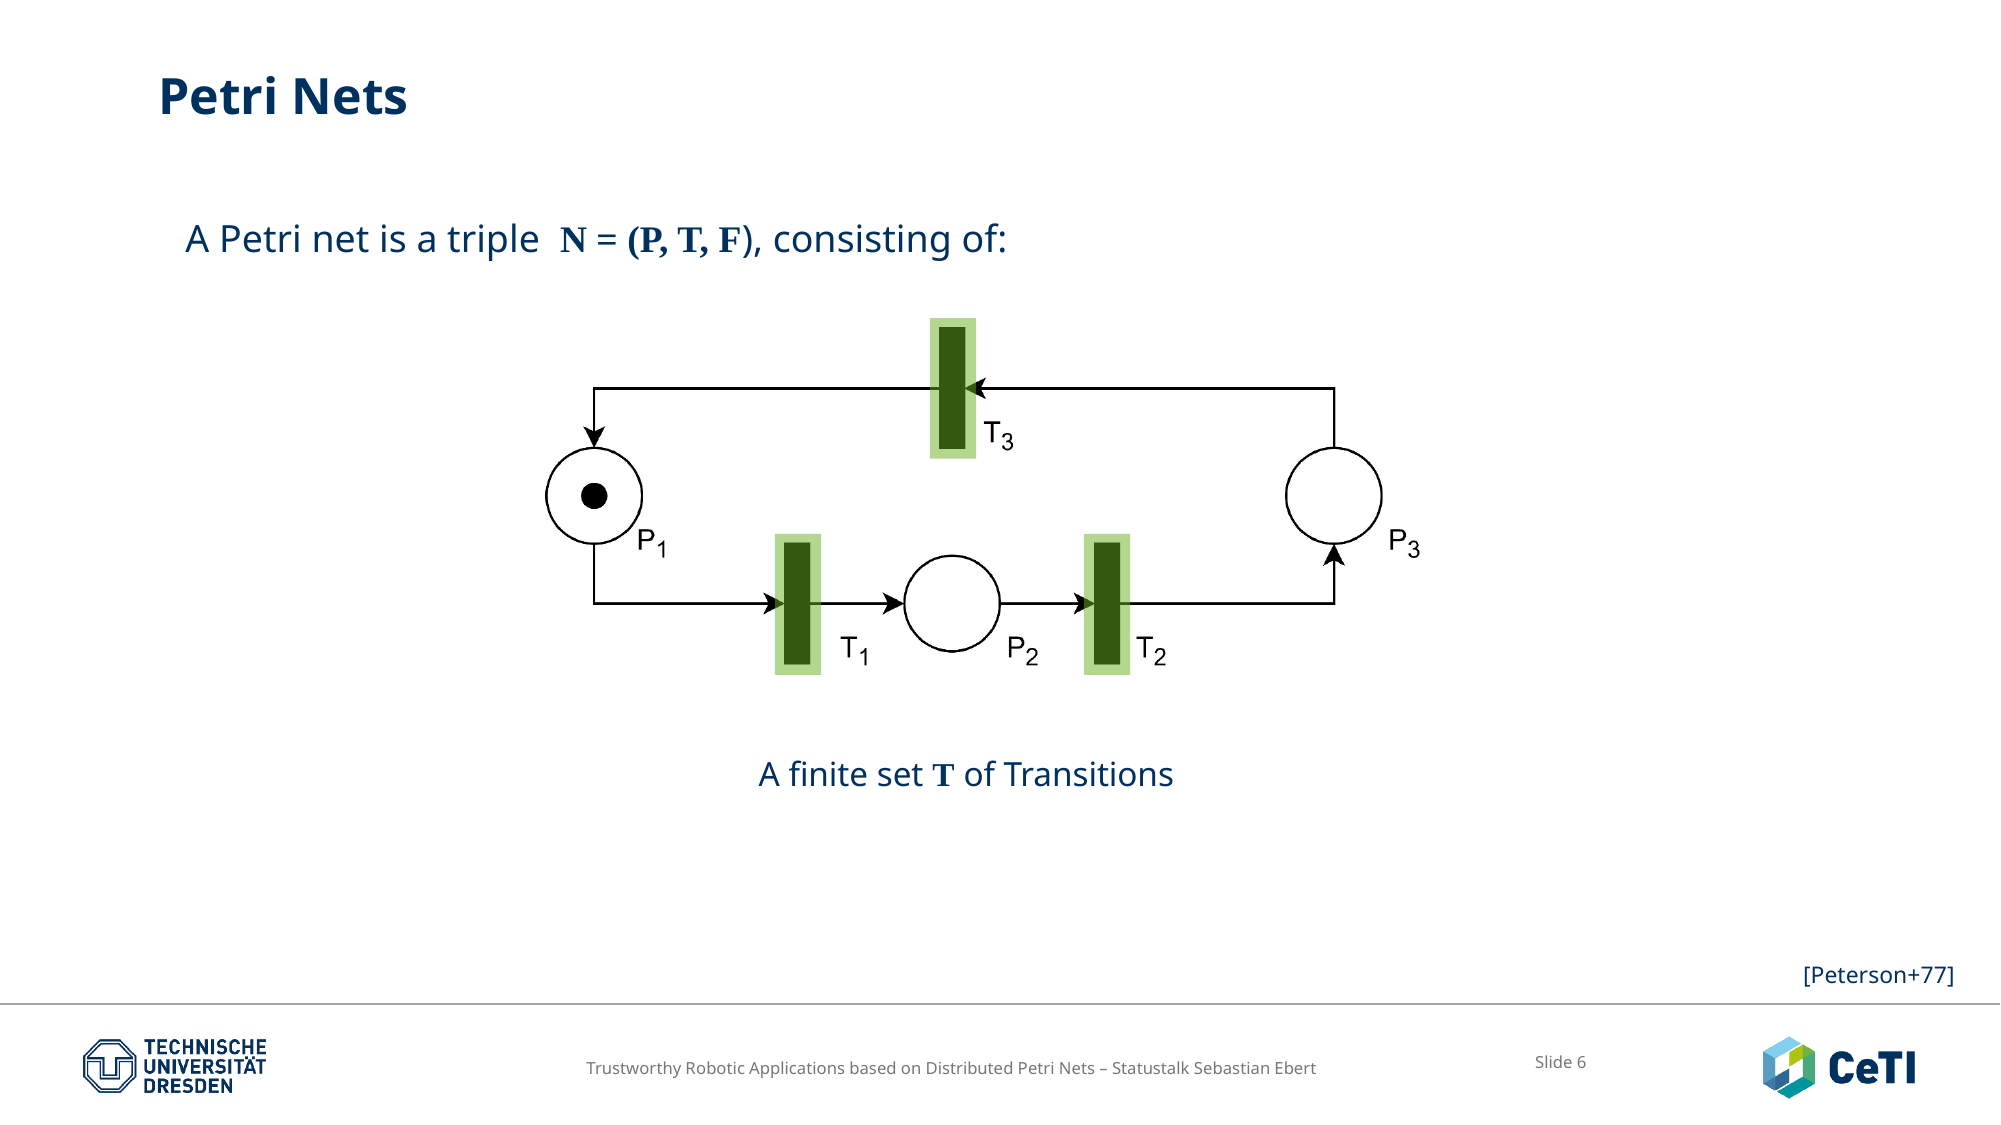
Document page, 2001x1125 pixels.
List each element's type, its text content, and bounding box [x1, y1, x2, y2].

picture [1762, 1036, 1977, 1101]
text_box A Petri net is a triple N = (P, T, F), consisting of: [170, 207, 1023, 308]
text_box [Peterson+77] [1788, 953, 1970, 996]
text_box [930, 318, 977, 327]
picture [545, 327, 1478, 688]
text_box A finite set T of Transitions [743, 746, 1190, 801]
picture [83, 1039, 266, 1093]
text_box Petri Nets [143, 56, 1880, 169]
